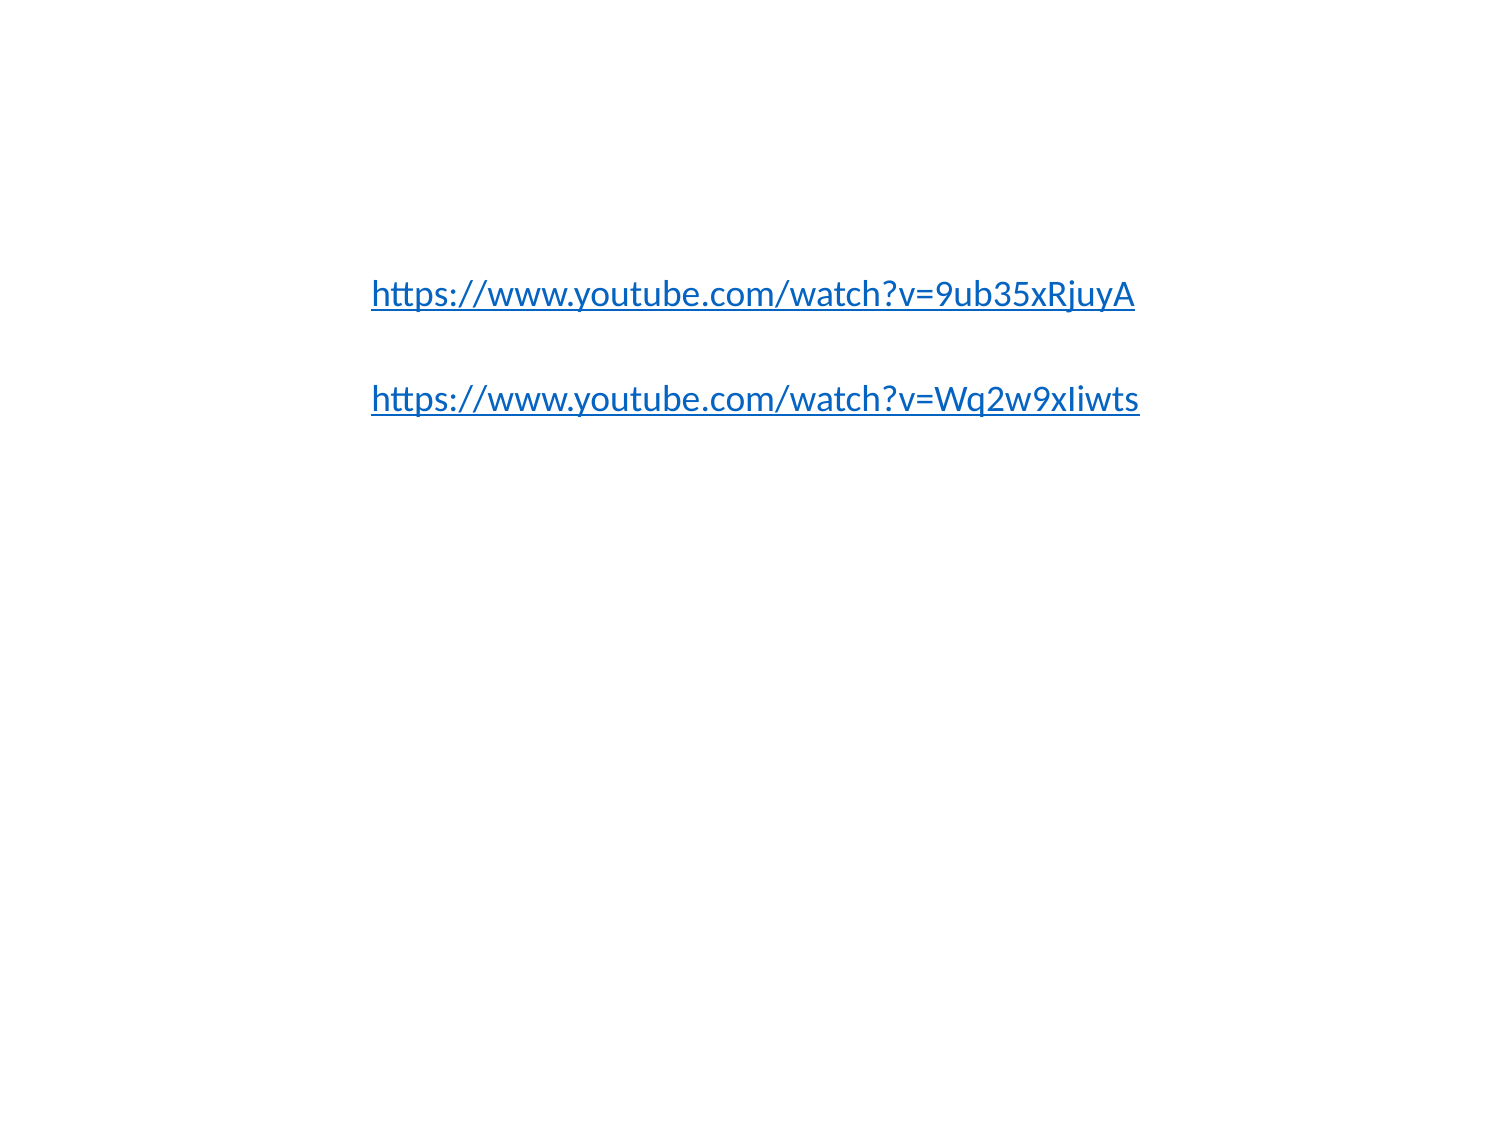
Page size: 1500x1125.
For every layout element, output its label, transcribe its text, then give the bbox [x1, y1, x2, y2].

text_box https://www.youtube.com/watch?v=9ub35xRjuyA [356, 261, 1168, 366]
text_box https://www.youtube.com/watch?v=Wq2w9xIiwts [356, 366, 1192, 472]
